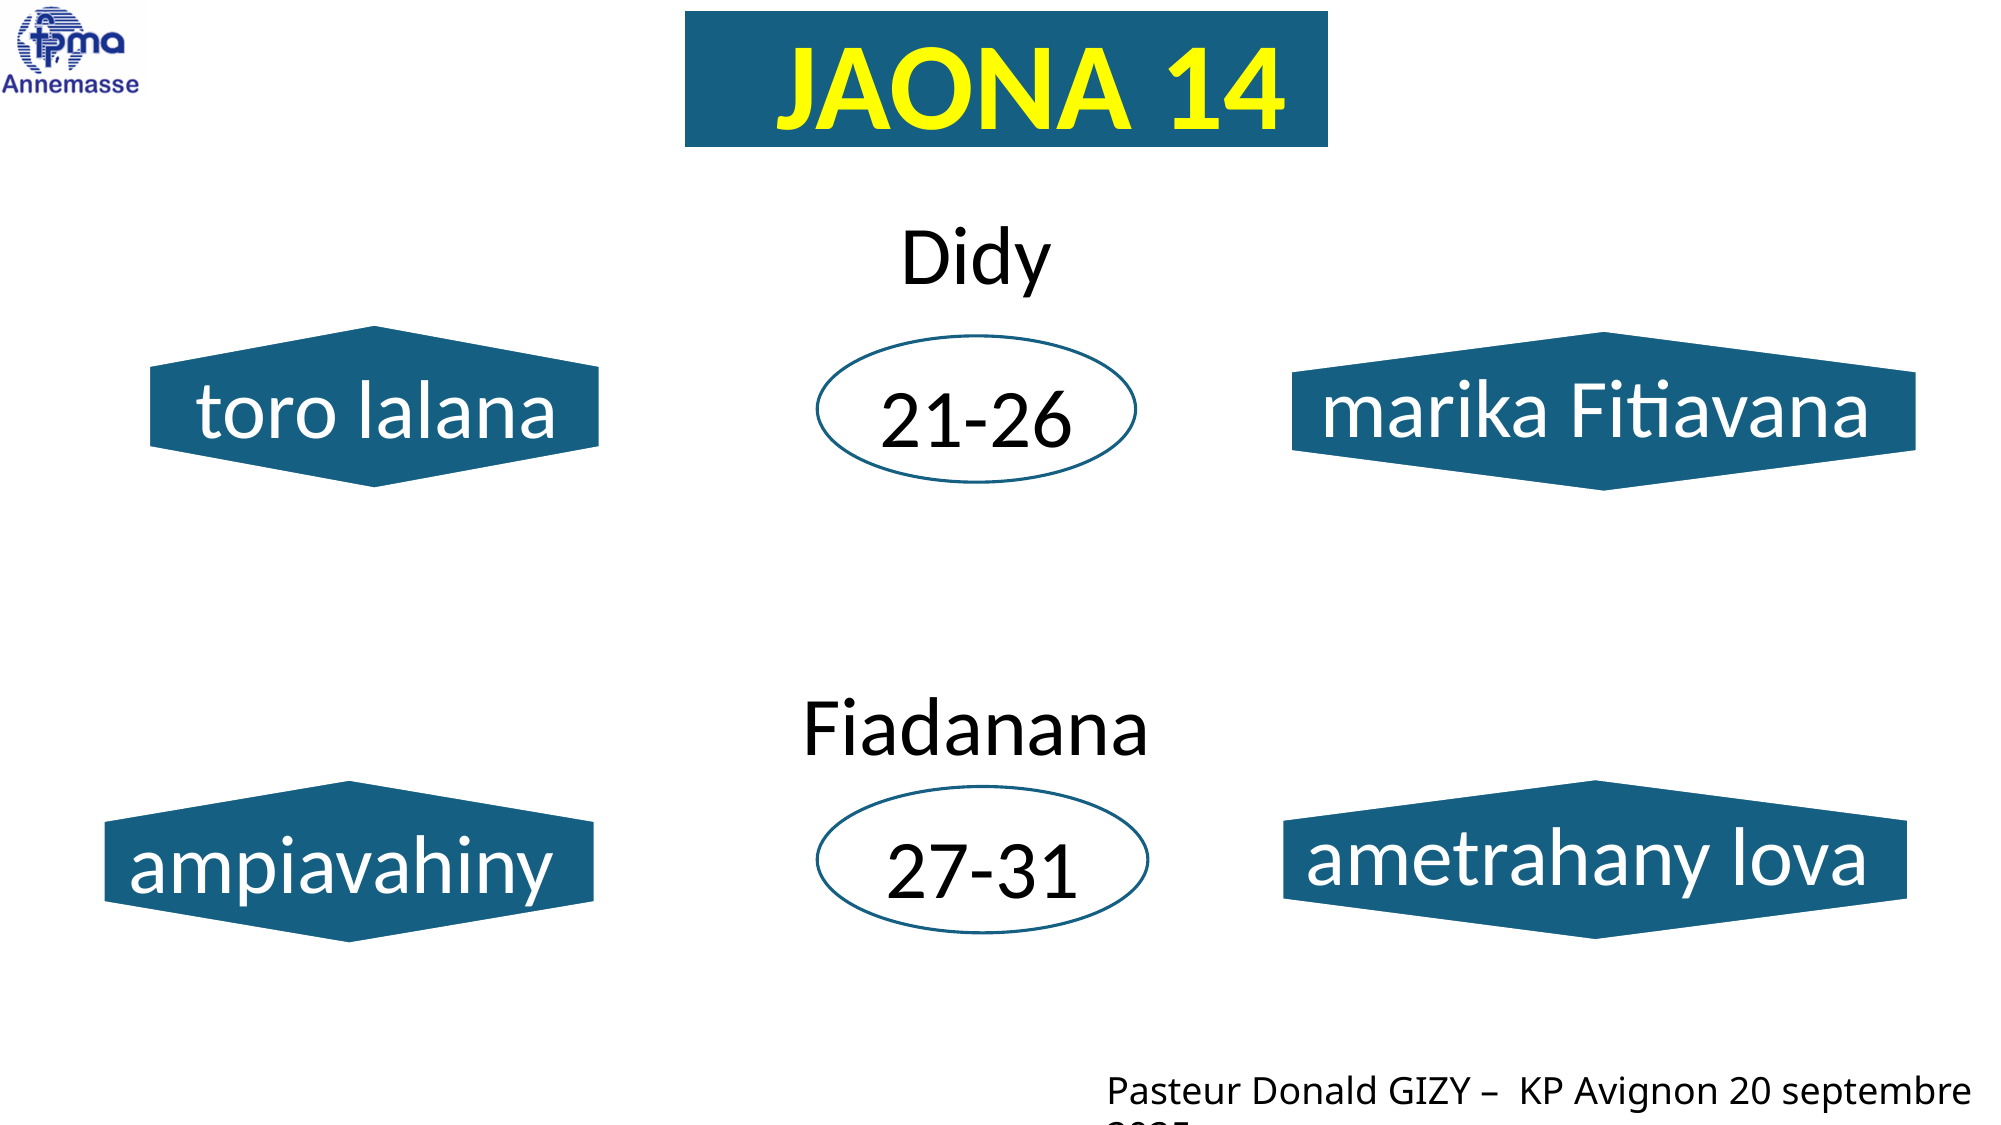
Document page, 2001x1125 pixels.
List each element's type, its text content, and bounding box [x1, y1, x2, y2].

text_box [1263, 777, 1910, 942]
text_box 21-26 [815, 334, 1138, 484]
text_box Pasteur Donald GIZY – KP Avignon 20 septembre 2025 [1091, 1059, 2000, 1125]
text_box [1272, 329, 1919, 494]
picture [0, 0, 149, 96]
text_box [655, 8, 1331, 150]
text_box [147, 322, 602, 500]
text_box Fiadanana [777, 664, 1176, 780]
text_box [102, 732, 597, 946]
text_box 27-31 [815, 784, 1150, 935]
text_box Didy [861, 193, 1092, 309]
